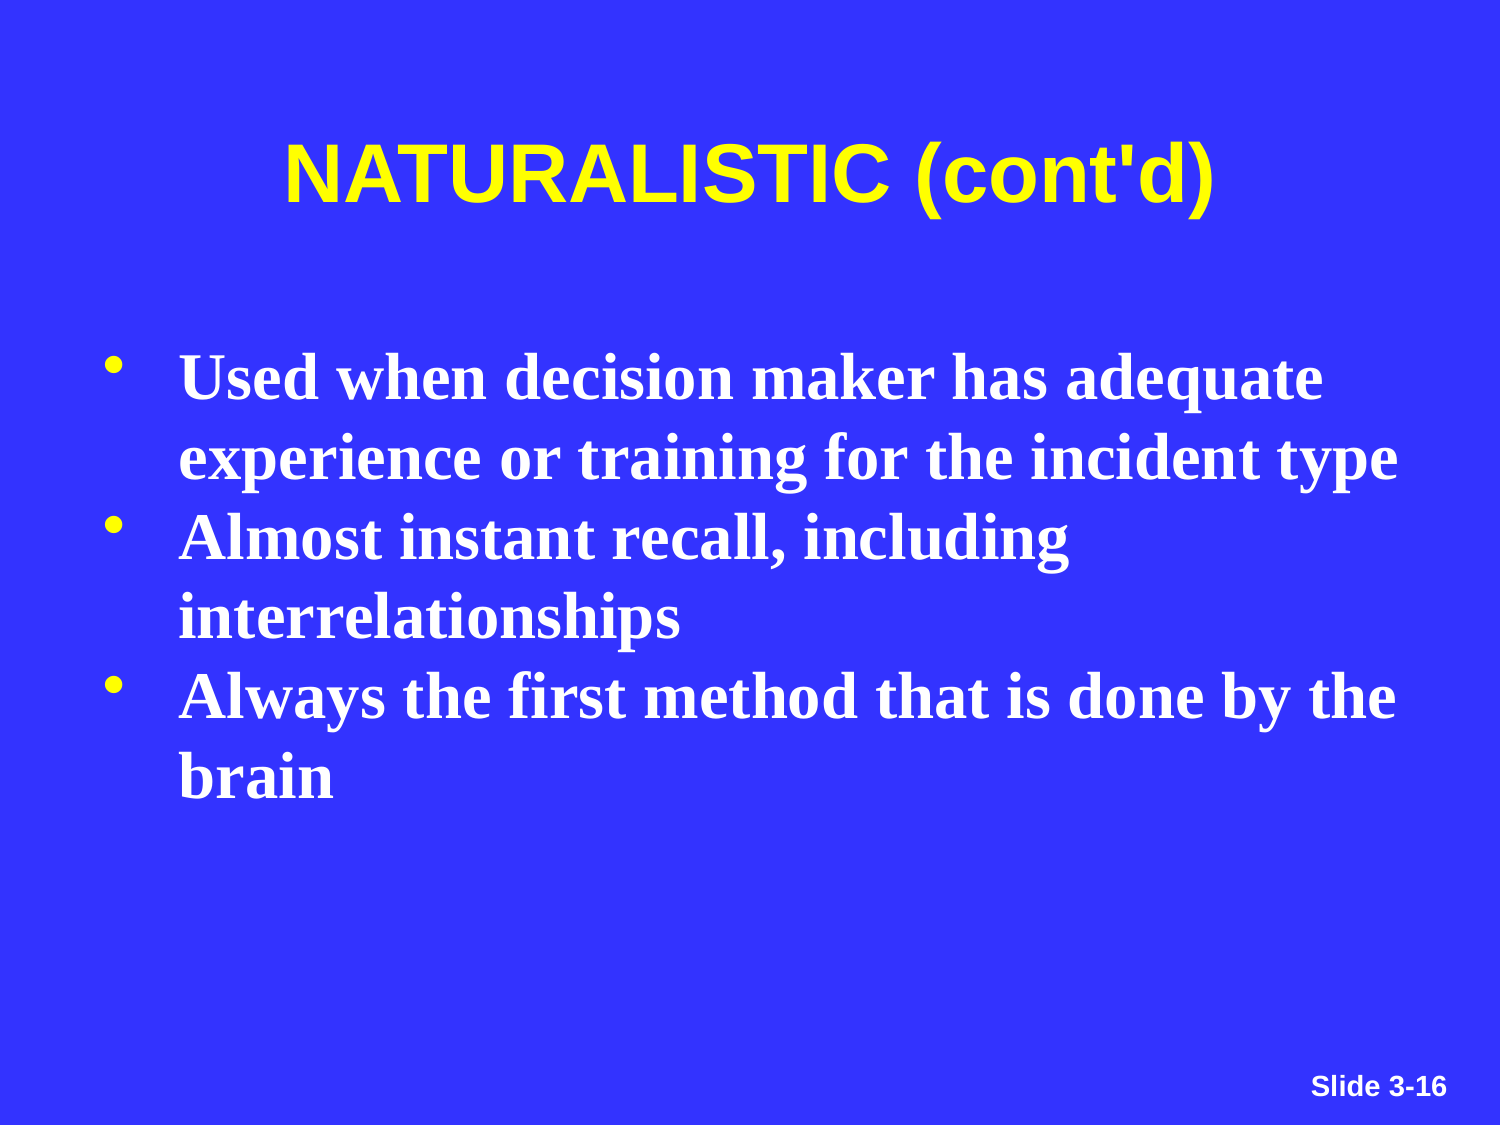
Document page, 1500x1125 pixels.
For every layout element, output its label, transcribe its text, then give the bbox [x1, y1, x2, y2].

list Used when decision maker has adequate experience or training for the incident type Almost instant recall, including interrelationships Always the first method that is done by the brain [87, 324, 1438, 951]
text_box NATURALISTIC (cont'd) [74, 75, 1425, 263]
slide_number Slide 3-16 [1112, 1059, 1463, 1125]
